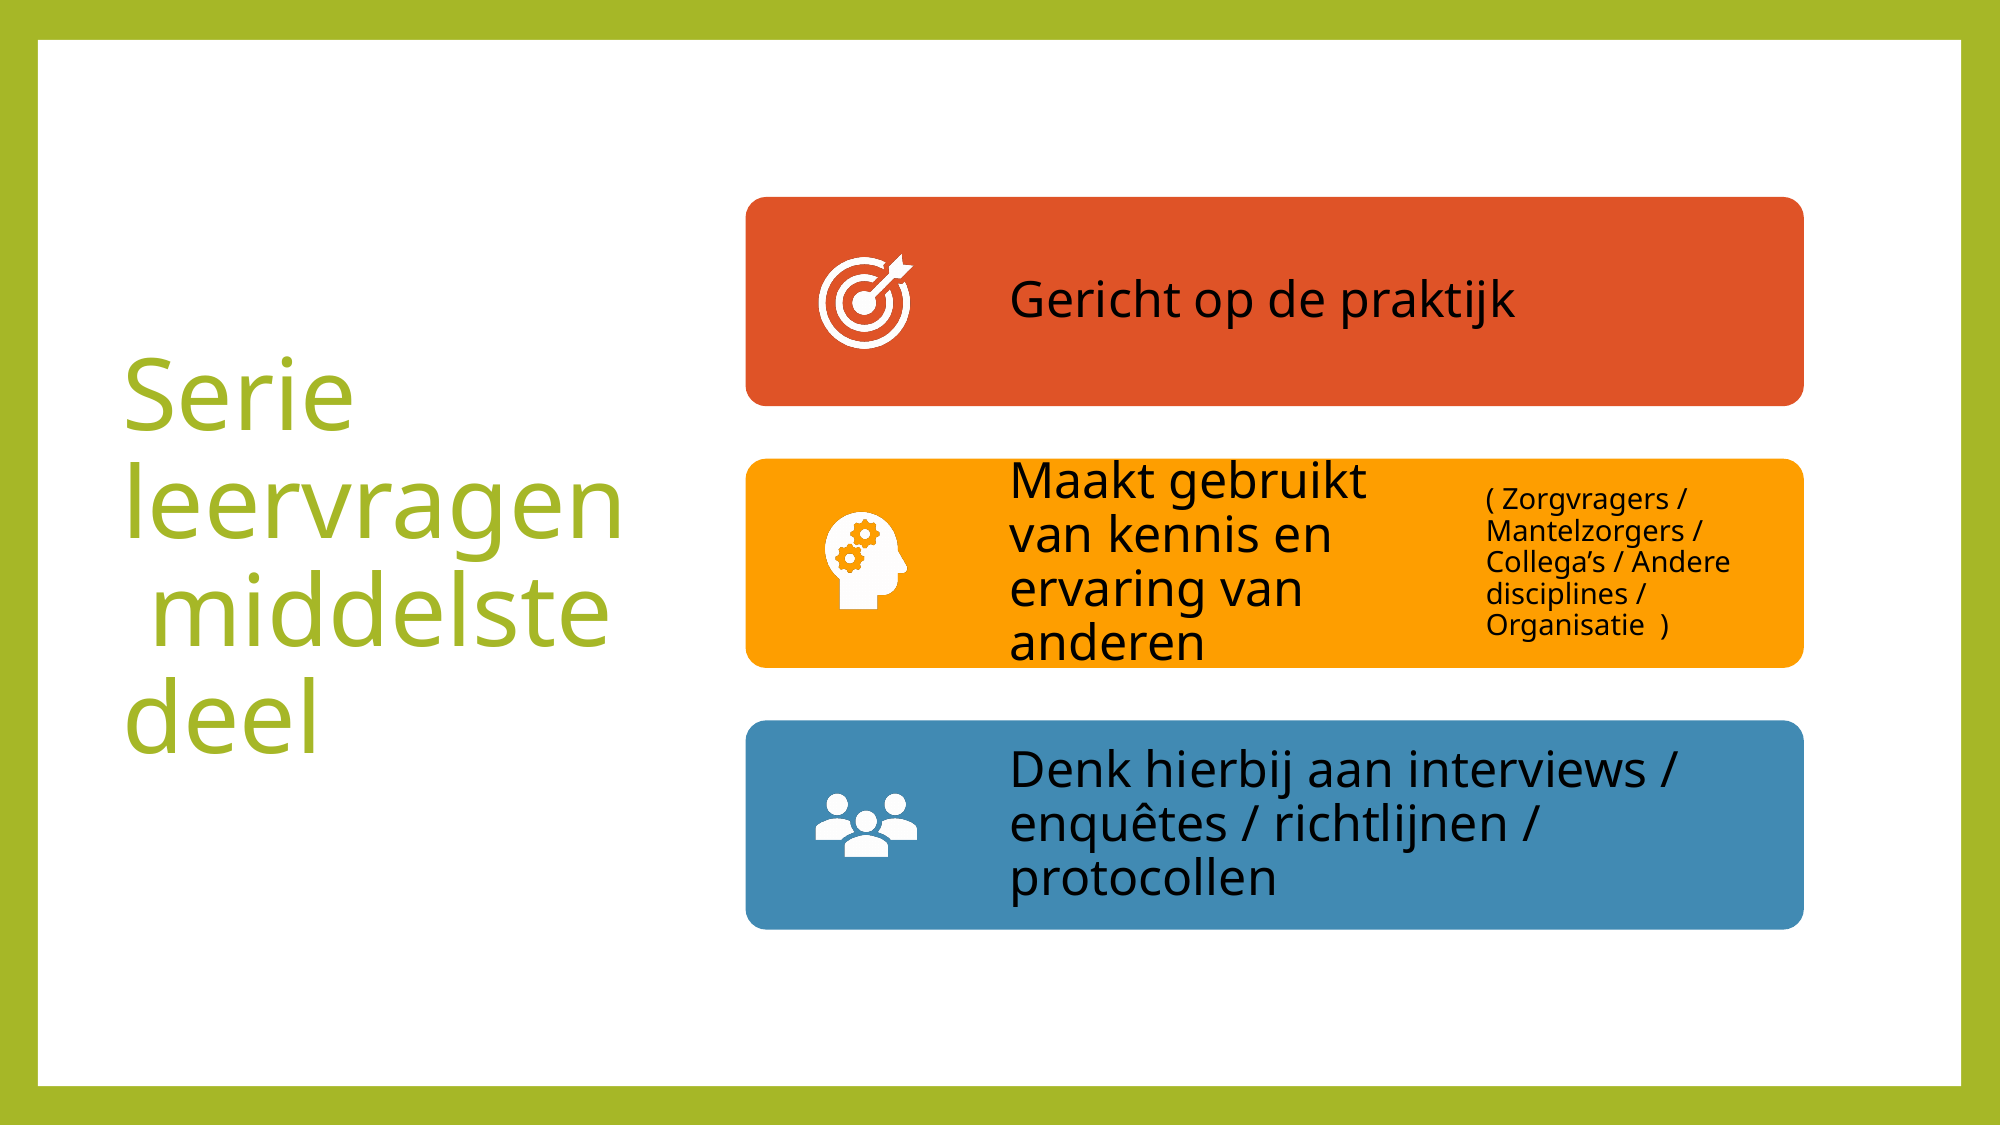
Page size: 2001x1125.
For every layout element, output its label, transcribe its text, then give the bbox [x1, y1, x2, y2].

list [745, 196, 1805, 931]
title Serie leervragen middelste deel [107, 99, 659, 1020]
